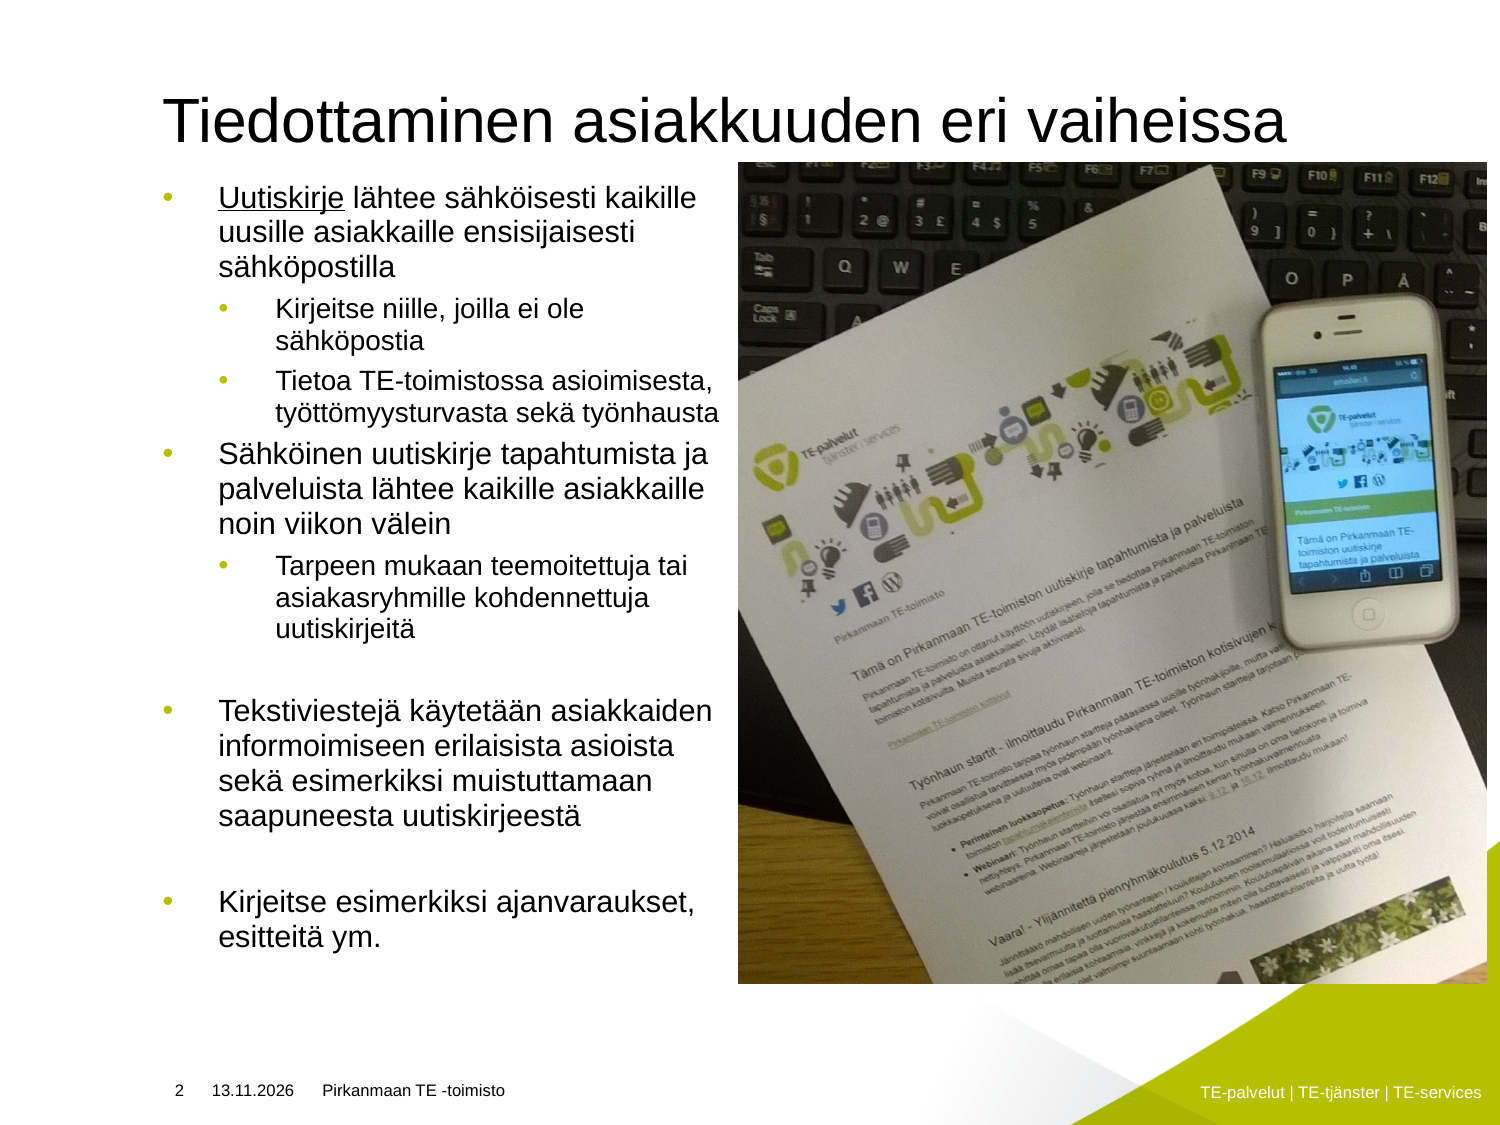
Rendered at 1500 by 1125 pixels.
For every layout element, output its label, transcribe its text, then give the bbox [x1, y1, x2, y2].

slide_number 2 [123, 1073, 184, 1106]
picture [708, 162, 1500, 1125]
title Tiedottaminen asiakkuuden eri vaiheissa [147, 84, 1447, 172]
list Uutiskirje lähtee sähköisesti kaikille uusille asiakkaille ensisijaisesti sähköpostilla Kirjeitse niille, joilla ei ole sähköpostia Tietoa TE-toimistossa asioimisesta, työttömyysturvasta sekä työnhausta Sähköinen uutiskirje tapahtumista ja palveluista lähtee kaikille asiakkaille noin viikon välein Tarpeen mukaan teemoitettuja tai asiakasryhmille kohdennettuja uutiskirjeitä Tekstiviestejä käytetään asiakkaiden informoimiseen erilaisista asioista sekä esimerkiksi muistuttamaan saapuneesta uutiskirjeestä Kirjeitse esimerkiksi ajanvaraukset, esitteitä ym. [147, 172, 739, 1005]
footer Pirkanmaan TE -toimisto [322, 1073, 798, 1106]
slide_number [184, 1073, 322, 1106]
